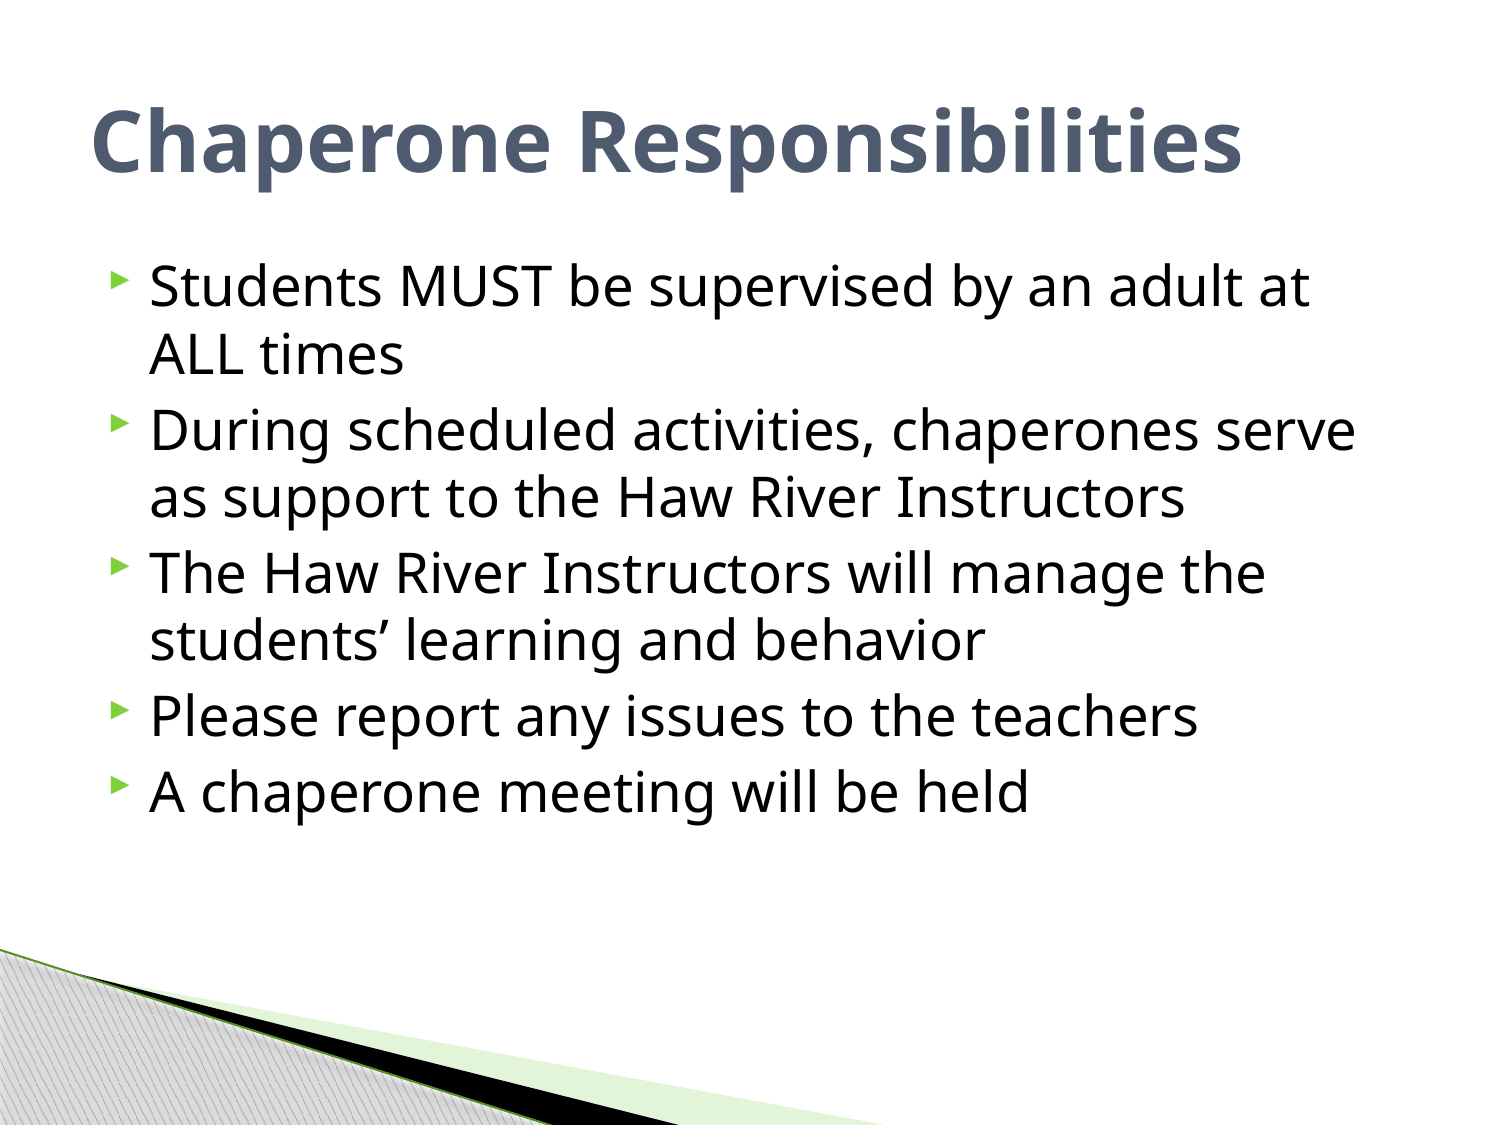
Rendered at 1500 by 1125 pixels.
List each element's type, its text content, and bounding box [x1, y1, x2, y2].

title Chaperone Responsibilities [75, 45, 1425, 233]
list Students MUST be supervised by an adult at ALL times During scheduled activities, chaperones serve as support to the Haw River Instructors The Haw River Instructors will manage the students’ learning and behavior Please report any issues to the teachers A chaperone meeting will be held [75, 243, 1425, 986]
